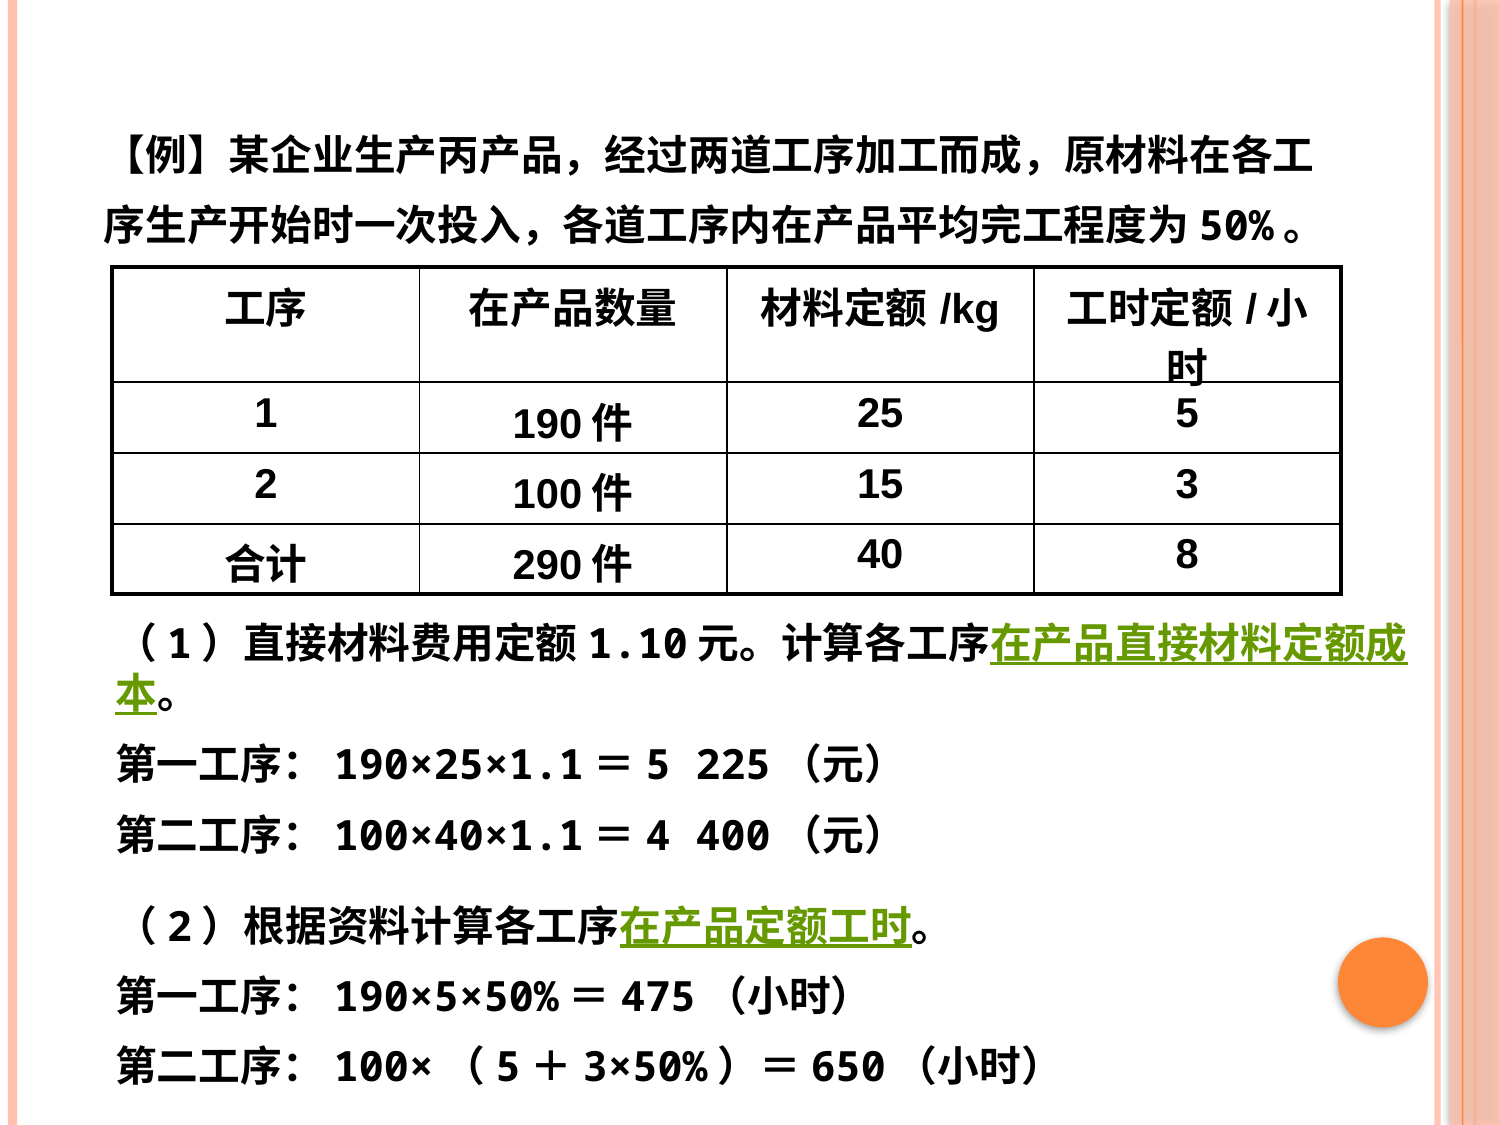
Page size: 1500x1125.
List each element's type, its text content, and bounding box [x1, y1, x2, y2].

table_header 在产品数量 [420, 269, 726, 381]
table_cell 40 [728, 525, 1033, 592]
table_header 工序 [114, 269, 419, 381]
table_header 材料定额/kg [728, 269, 1033, 381]
table_cell 25 [728, 383, 1033, 452]
text_box 【例】某企业生产丙产品，经过两道工序加工而成，原材料在各工序生产开始时一次投入，各道工序内在产品平均完工程度为50%。 [88, 101, 1365, 257]
text_box （1）直接材料费用定额1.10元。计算各工序在产品直接材料定额成本。 第一工序：190×25×1.1＝5 225（元） 第二工序：100×40×1.1＝4 400（元） （2）根据资料计算各工序在产品定额工时。 第一工序：190×5×50%＝475（小时） 第二工序：100×（5＋3×50%）＝650（小时） [100, 609, 1448, 1097]
table_cell 1 [114, 383, 419, 452]
table_header 工时定额/小时 [1035, 269, 1339, 381]
table_cell 8 [1035, 525, 1339, 592]
table_cell 190件 [420, 383, 726, 452]
table_cell 3 [1035, 454, 1339, 523]
table_cell 合计 [114, 525, 419, 592]
table_cell 15 [728, 454, 1033, 523]
table_cell 2 [114, 454, 419, 523]
table_cell 100件 [420, 454, 726, 523]
table_cell 290件 [420, 525, 726, 592]
table_cell 5 [1035, 383, 1339, 452]
